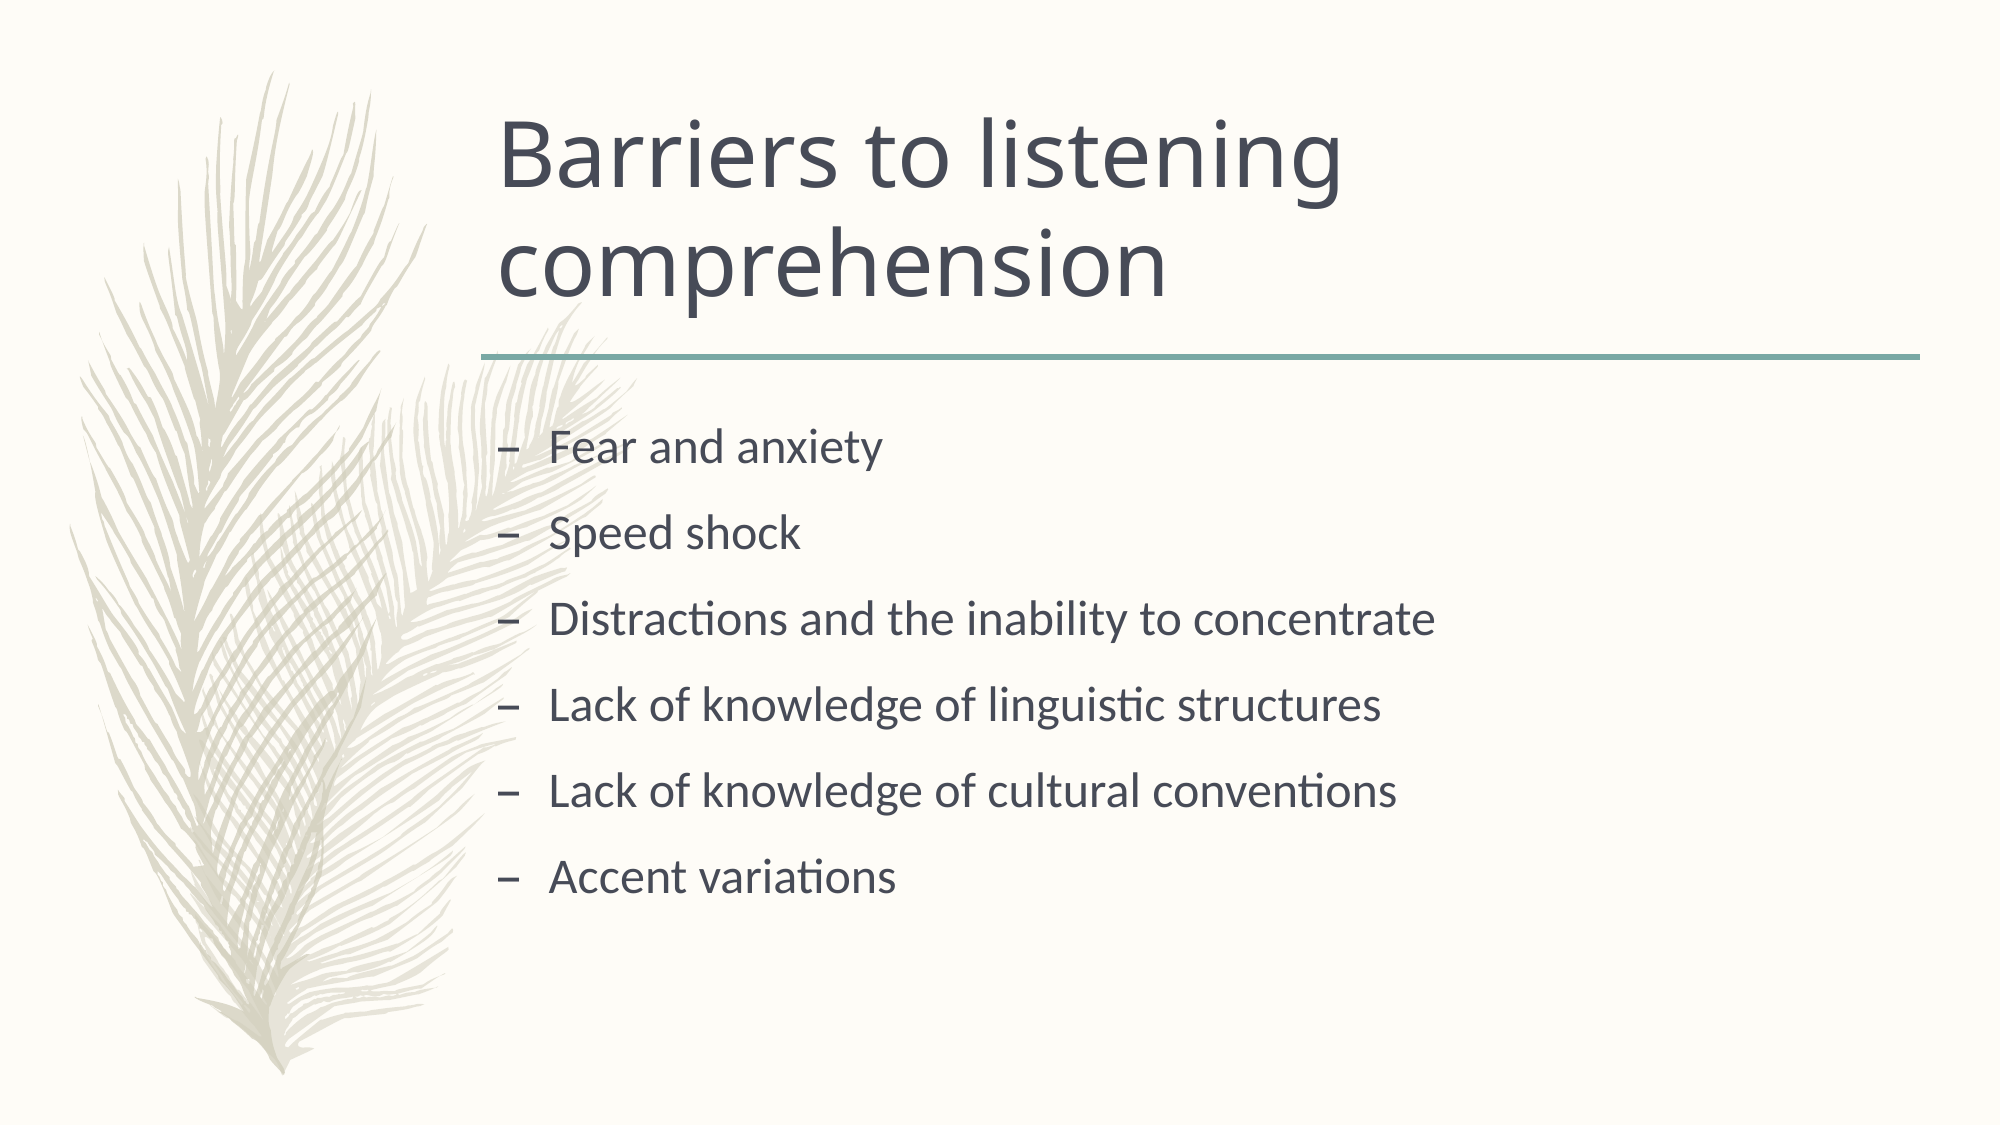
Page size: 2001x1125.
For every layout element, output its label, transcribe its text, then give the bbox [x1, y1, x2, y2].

title Barriers to listening comprehension [481, 93, 1920, 350]
list Fear and anxiety Speed shock Distractions and the inability to concentrate Lack of knowledge of linguistic structures Lack of knowledge of cultural conventions Accent variations [481, 399, 1920, 999]
